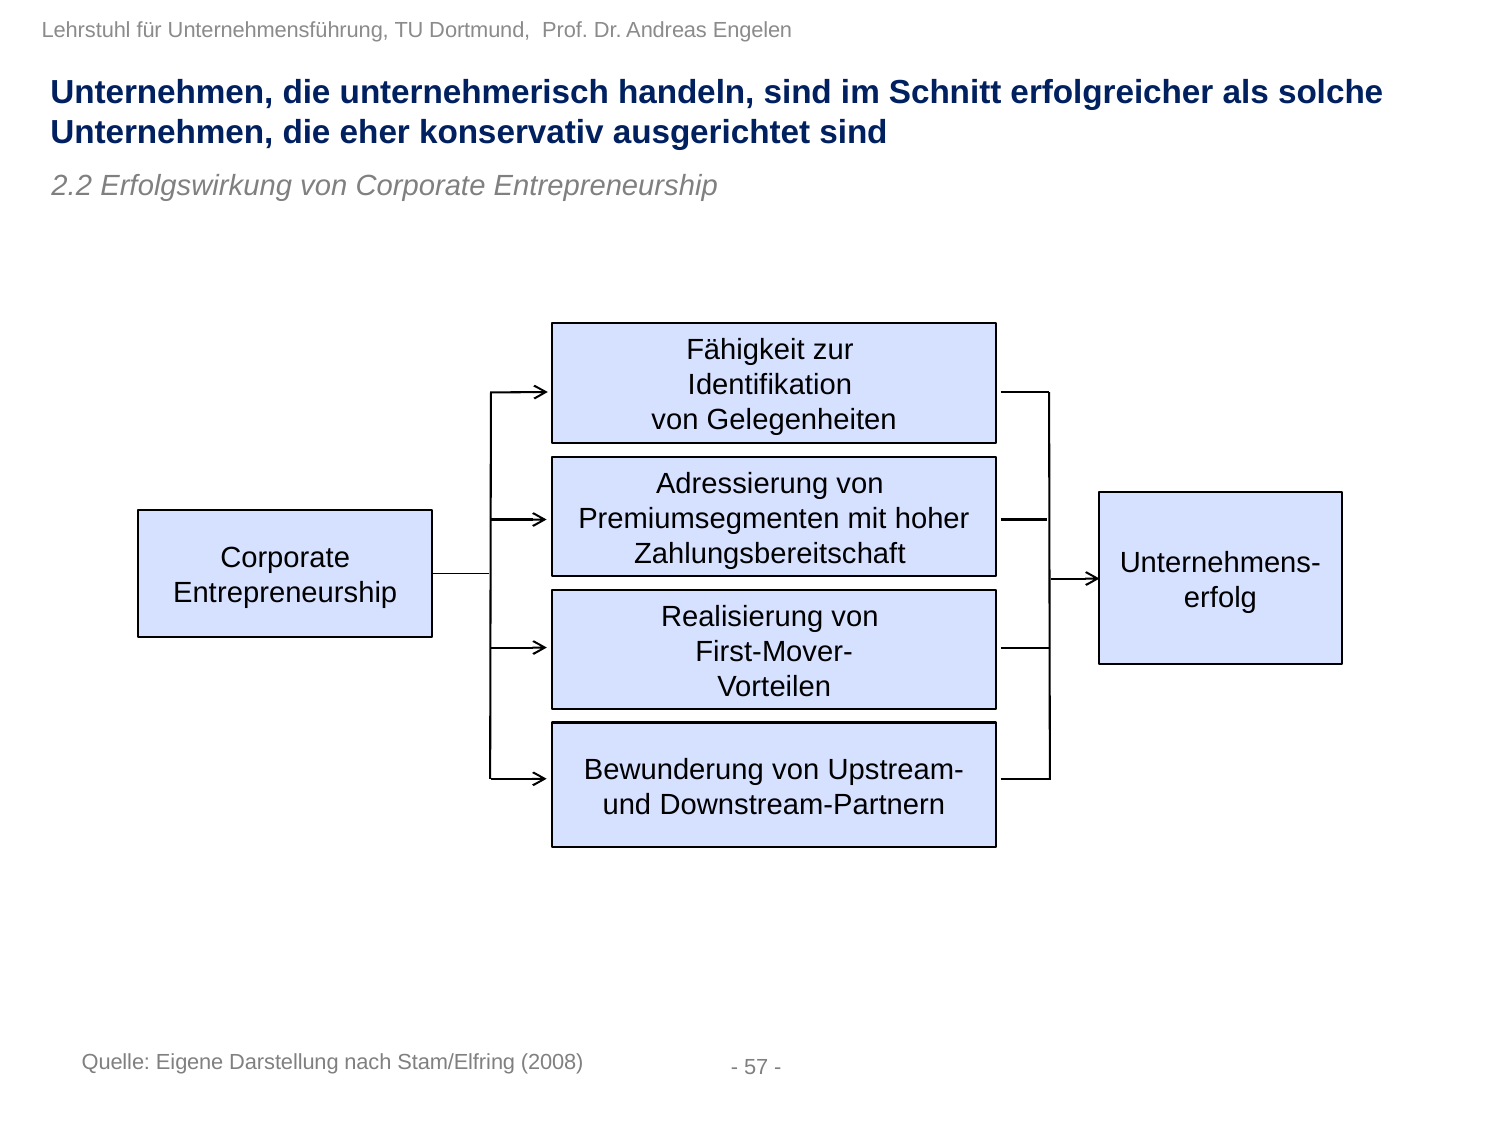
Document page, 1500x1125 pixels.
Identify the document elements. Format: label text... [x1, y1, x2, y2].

text_box - 57 - [599, 1045, 913, 1087]
text_box Realisierung von First-Mover- Vorteilen [552, 589, 997, 710]
text_box Quelle: Eigene Darstellung nach Stam/Elfring (2008) [66, 1039, 600, 1081]
text_box Adressierung von Premiumsegmenten mit hoher Zahlungsbereitschaft [552, 456, 997, 577]
text_box Corporate Entrepreneurship [138, 510, 433, 638]
text_box Bewunderung von Upstream- und Downstream-Partnern [552, 722, 997, 848]
text_box Unternehmens-erfolg [1098, 492, 1343, 664]
text_box Fähigkeit zur Identifikation von Gelegenheiten [552, 323, 996, 443]
text_box 2.2 Erfolgswirkung von Corporate Entrepreneurship [36, 159, 734, 244]
text_box Unternehmen, die unternehmerisch handeln, sind im Schnitt erfolgreicher als solche Unternehmen, die eher konservativ ausgerichtet sind [35, 63, 1433, 158]
